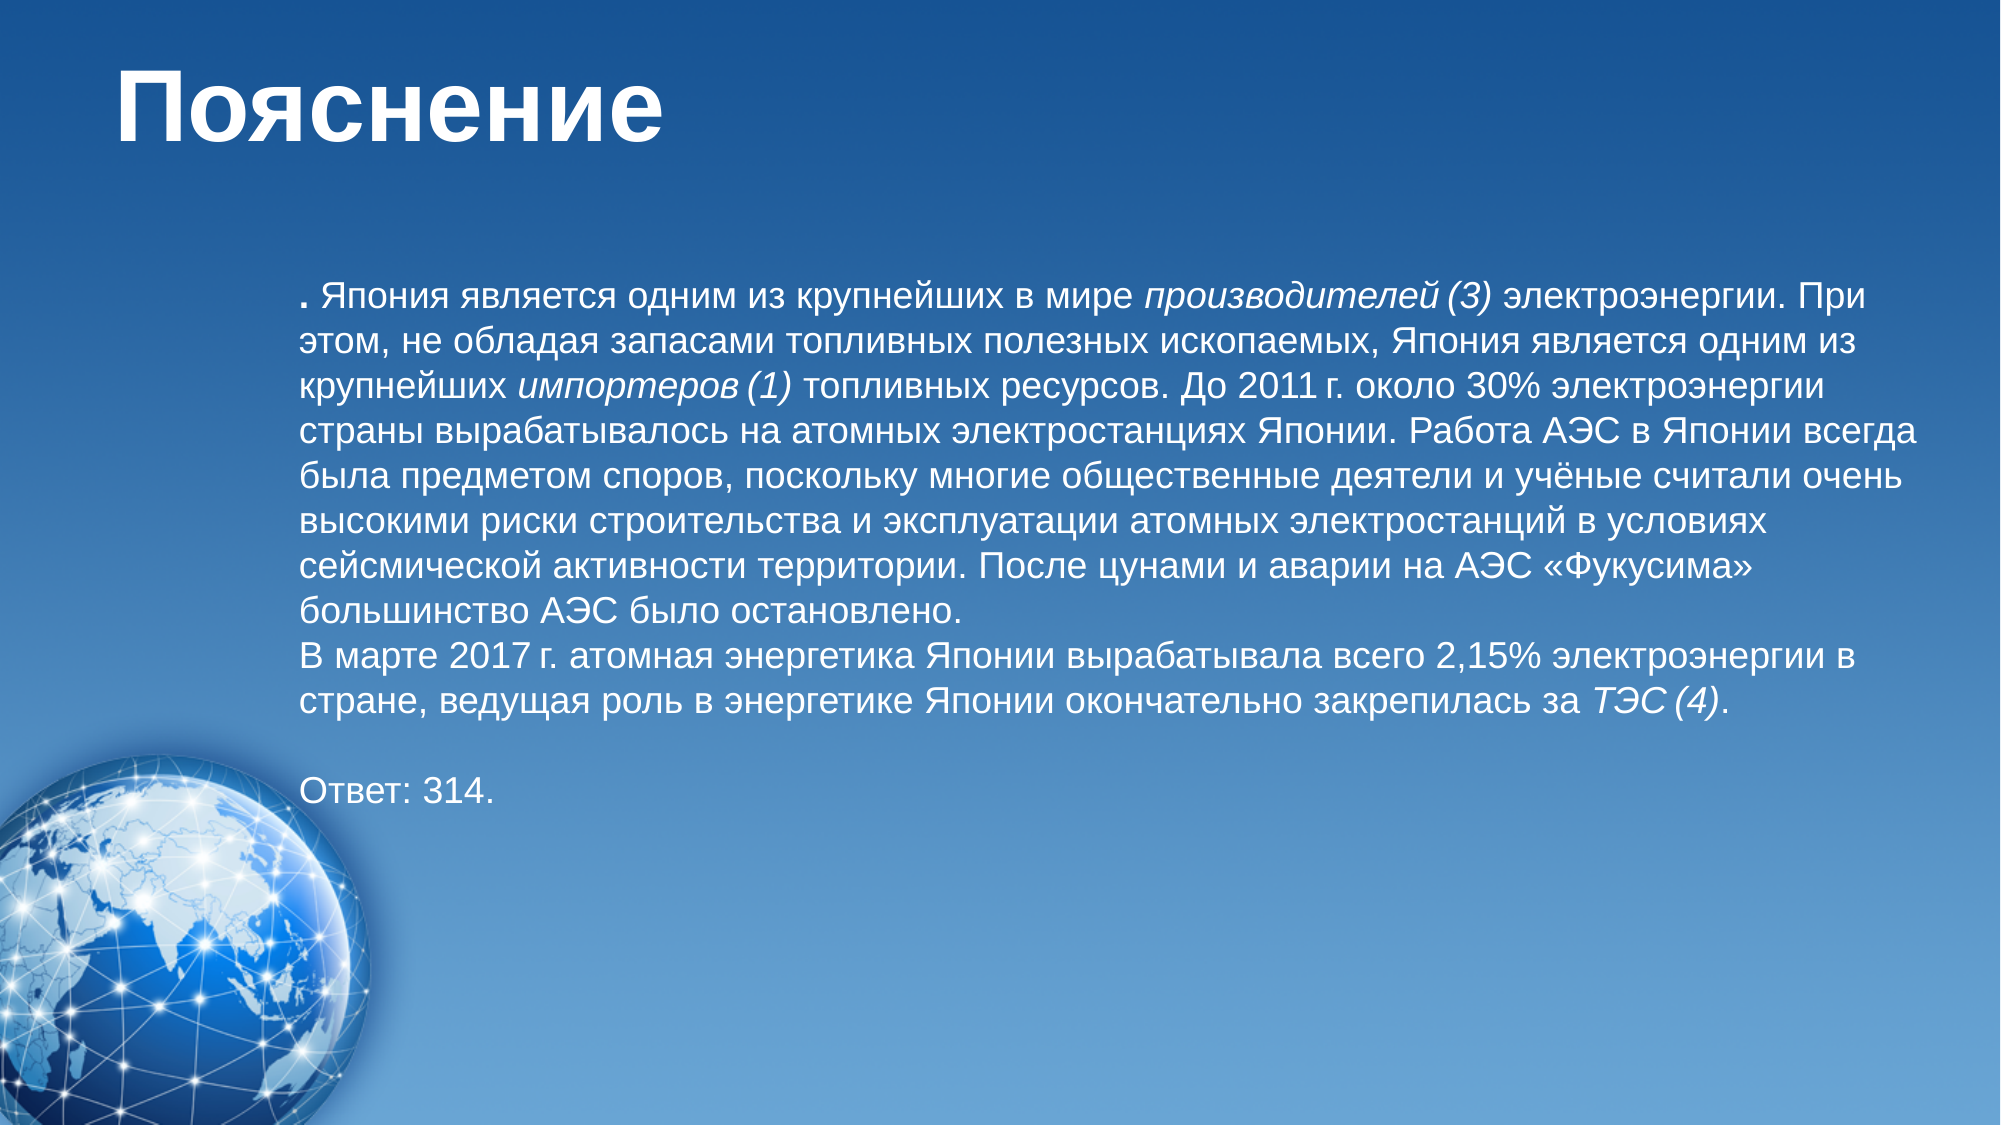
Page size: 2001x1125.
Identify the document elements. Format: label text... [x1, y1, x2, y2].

picture [0, 0, 2001, 1125]
list . Япония является одним из крупнейших в мире производителей (3) электроэнергии. При этом, не обладая запасами топливных полезных ископаемых, Япония является одним из крупнейших импортеров (1) топливных ресурсов. До 2011 г. около 30% электроэнергии страны вырабатывалось на атомных электростанциях Японии. Работа АЭС в Японии всегда была предметом споров, поскольку многие общественные деятели и учёные считали очень высокими риски строительства и эксплуатации атомных электростанций в условиях сейсмической активности территории. После цунами и аварии на АЭС «Фукусима» большинство АЭС было остановлено. В марте 2017 г. атомная энергетика Японии вырабатывала всего 2,15% электроэнергии в стране, ведущая роль в энергетике Японии окончательно закрепилась за ТЭС (4). Ответ: 314. [283, 214, 1960, 868]
title Пояснение [99, 45, 1863, 172]
